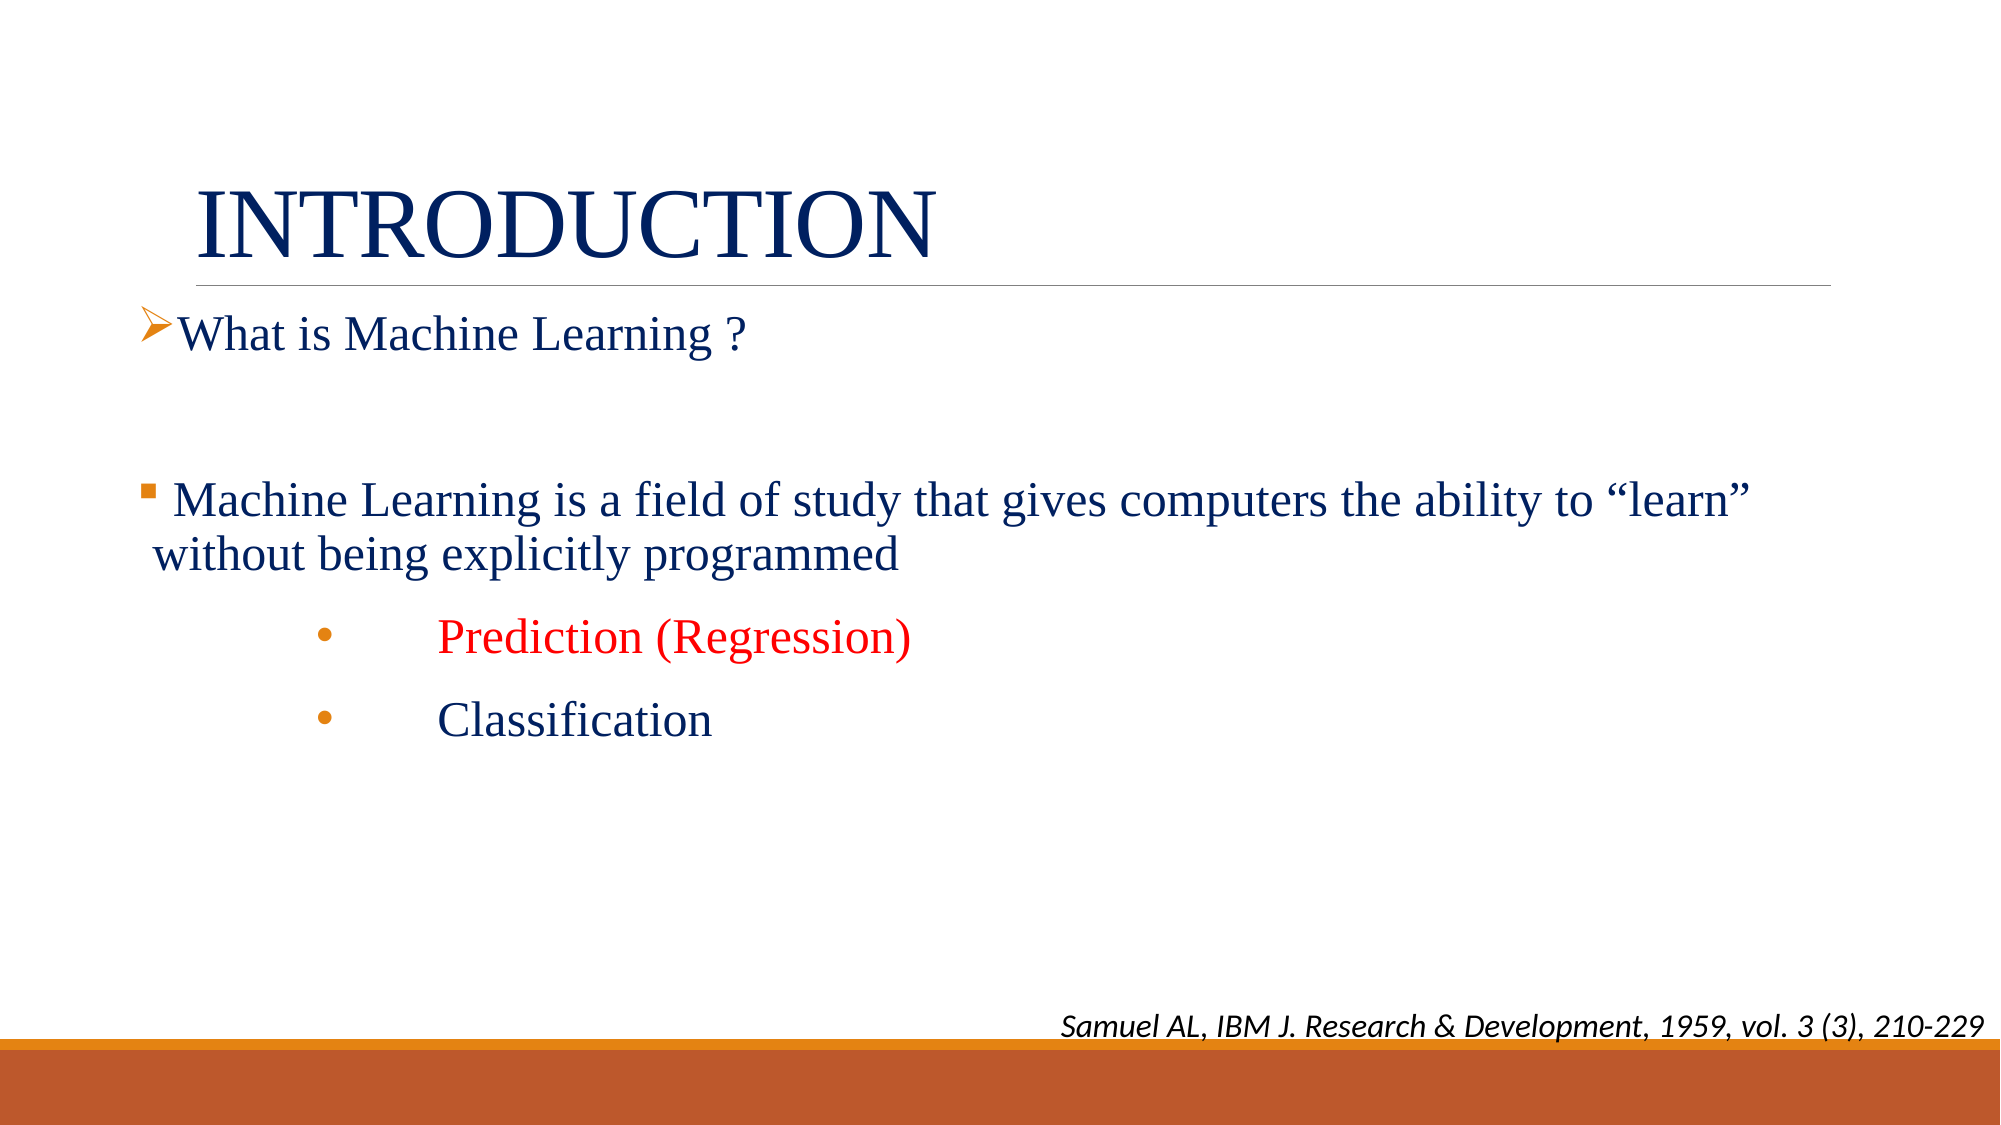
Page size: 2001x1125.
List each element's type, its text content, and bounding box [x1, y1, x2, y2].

title INTRODUCTION [180, 47, 1830, 285]
list What is Machine Learning ? Machine Learning is a field of study that gives computers the ability to “learn” without being explicitly programmed Prediction (Regression) Classification [137, 299, 1863, 1046]
text_box Samuel AL, IBM J. Research & Development, 1959, vol. 3 (3), 210-229 [774, 996, 2000, 1052]
